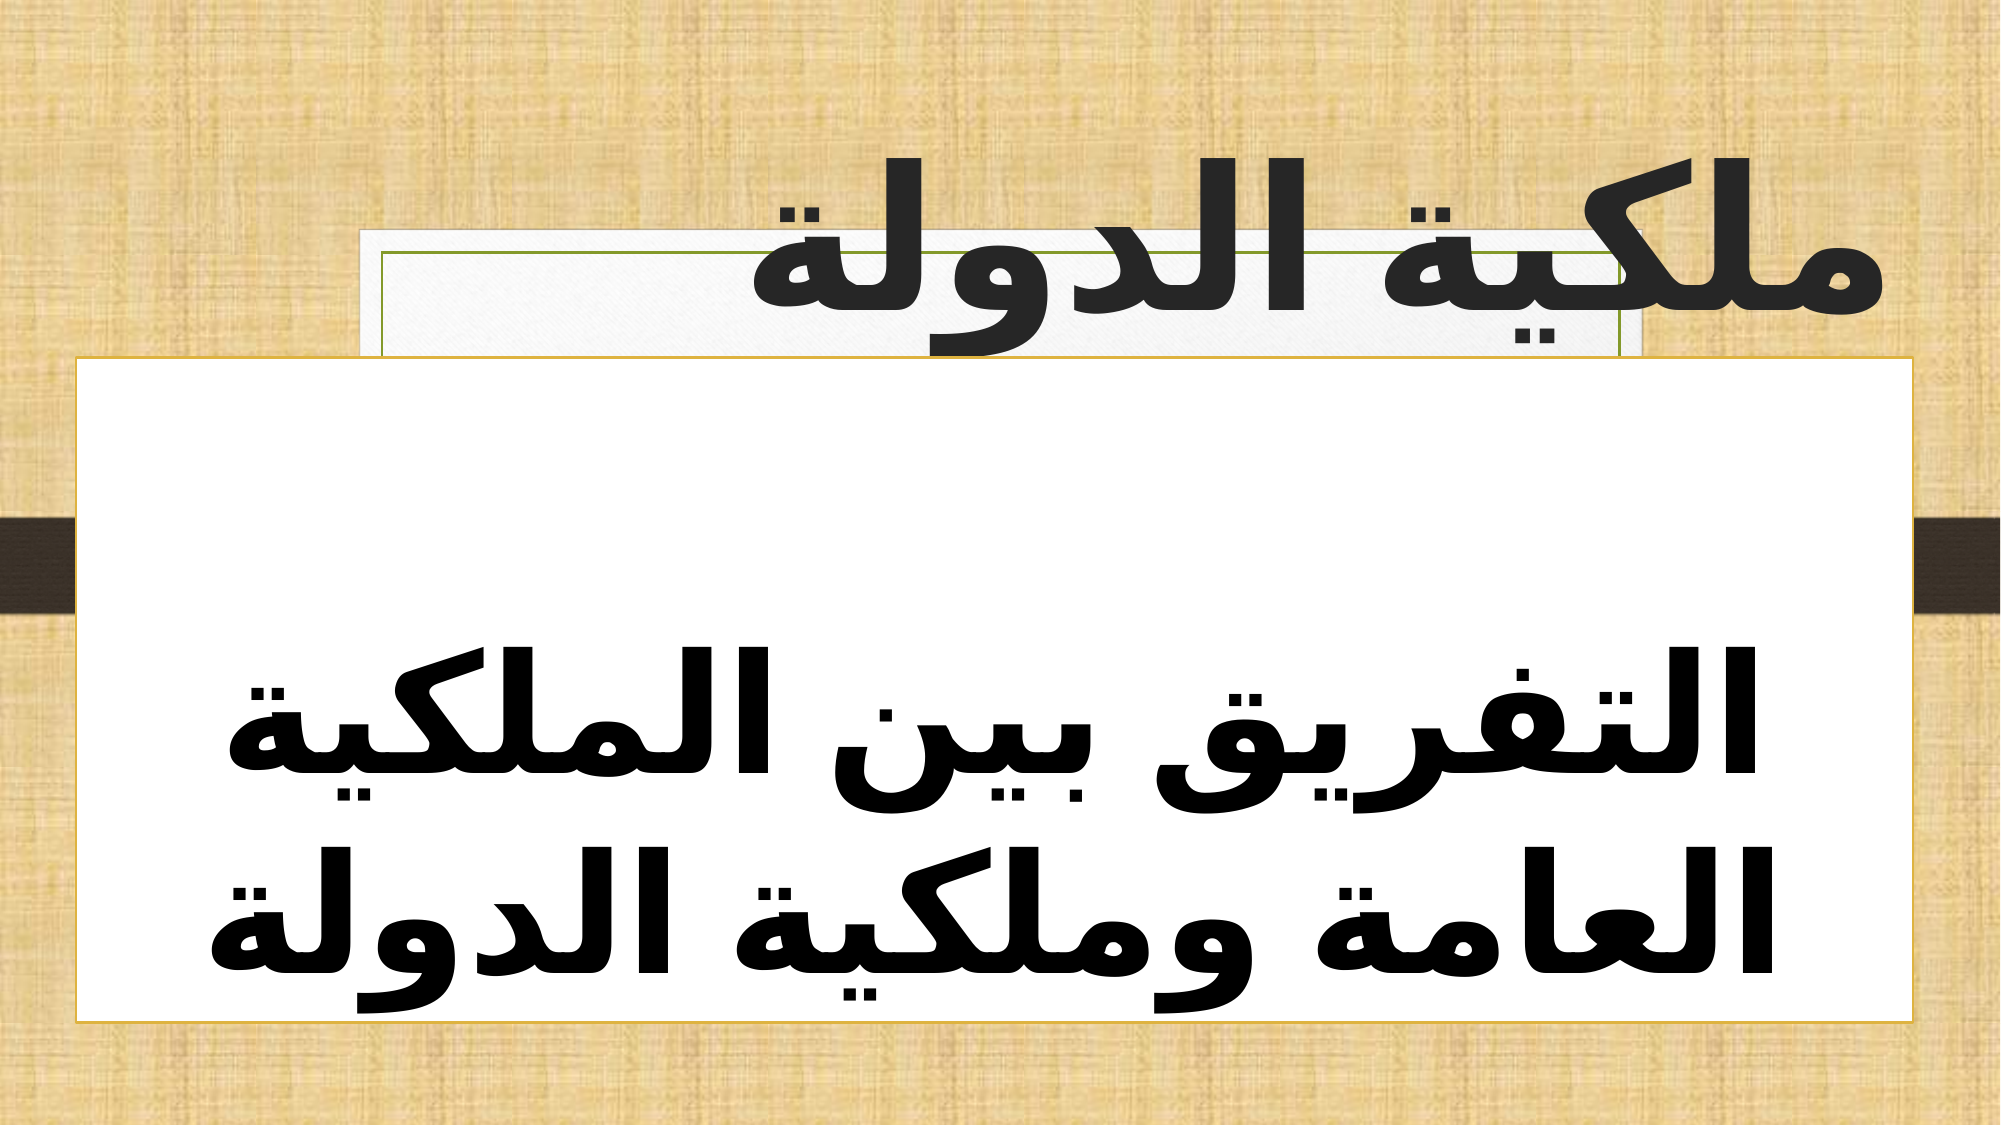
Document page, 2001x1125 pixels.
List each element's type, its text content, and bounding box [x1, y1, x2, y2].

picture [0, 0, 2001, 1125]
title ملكية الدولة [221, 80, 1913, 356]
subtitle التفريق بين الملكية العامة وملكية الدولة [75, 356, 1914, 1024]
